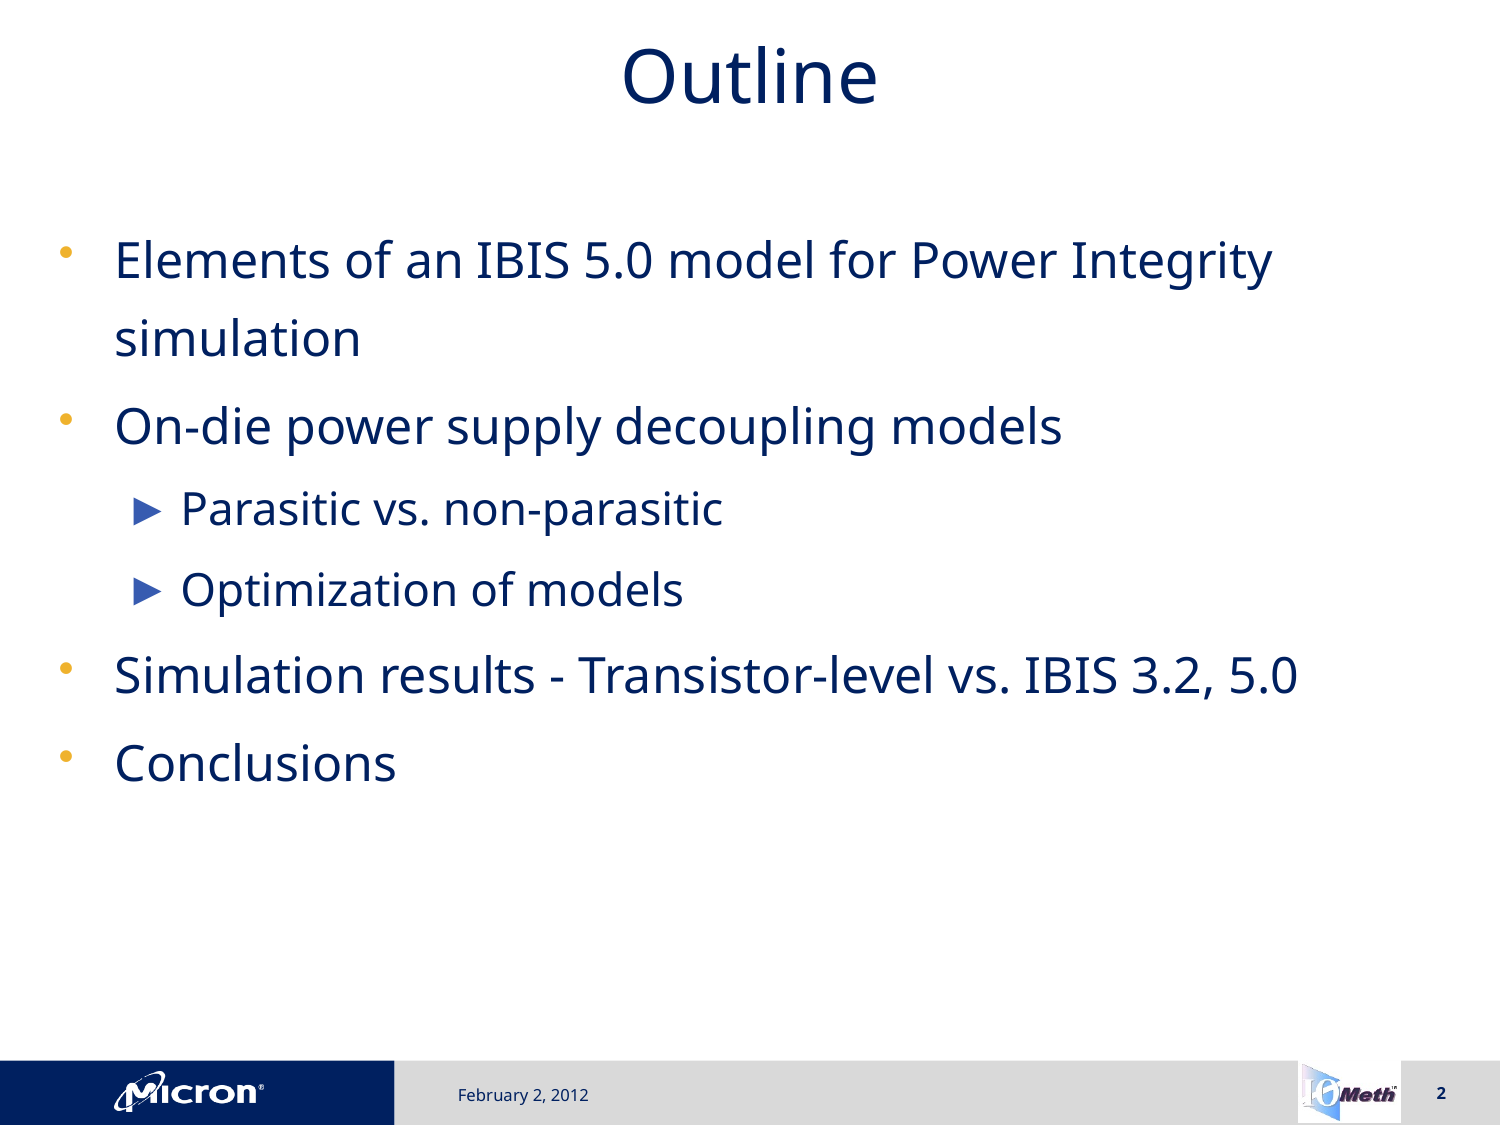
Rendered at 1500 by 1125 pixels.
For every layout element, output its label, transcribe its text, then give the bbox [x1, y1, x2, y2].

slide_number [442, 1065, 750, 1125]
picture [114, 1071, 264, 1112]
title Outline [0, 0, 1500, 147]
picture [1298, 1060, 1401, 1123]
list Elements of an IBIS 5.0 model for Power Integrity simulation On-die power supply decoupling models Parasitic vs. non-parasitic Optimization of models Simulation results - Transistor-level vs. IBIS 3.2, 5.0 Conclusions [43, 202, 1428, 997]
